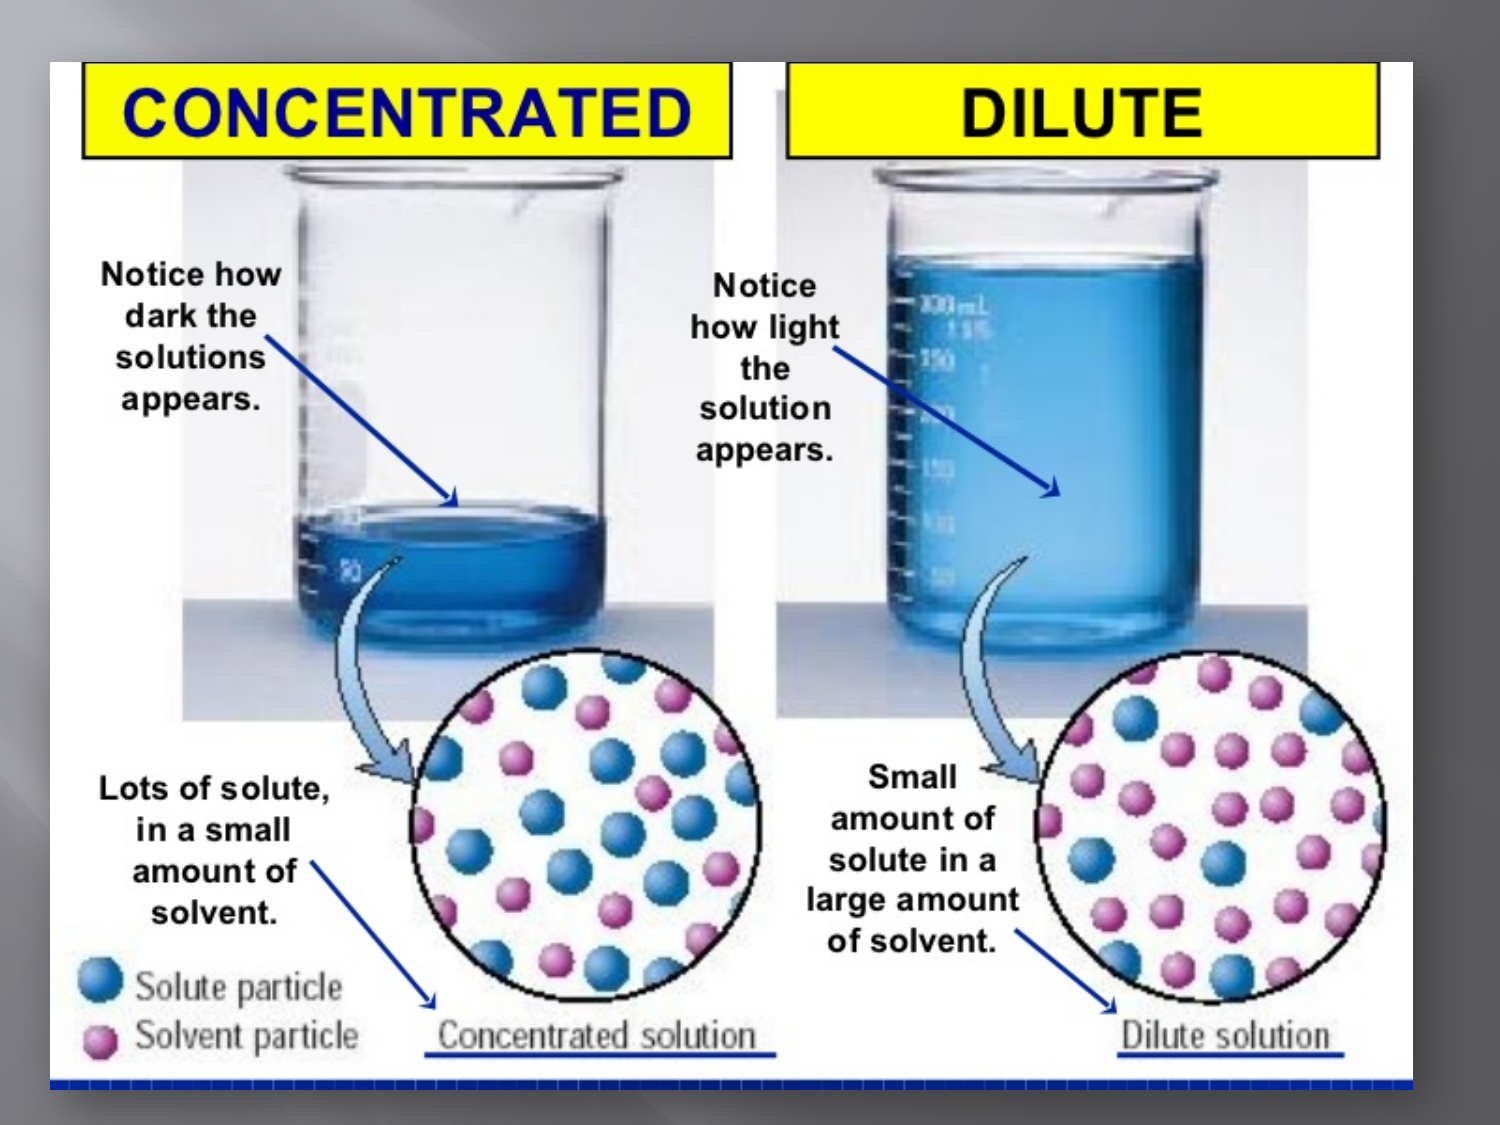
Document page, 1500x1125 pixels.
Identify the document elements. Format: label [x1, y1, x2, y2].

list [49, 62, 1413, 1090]
